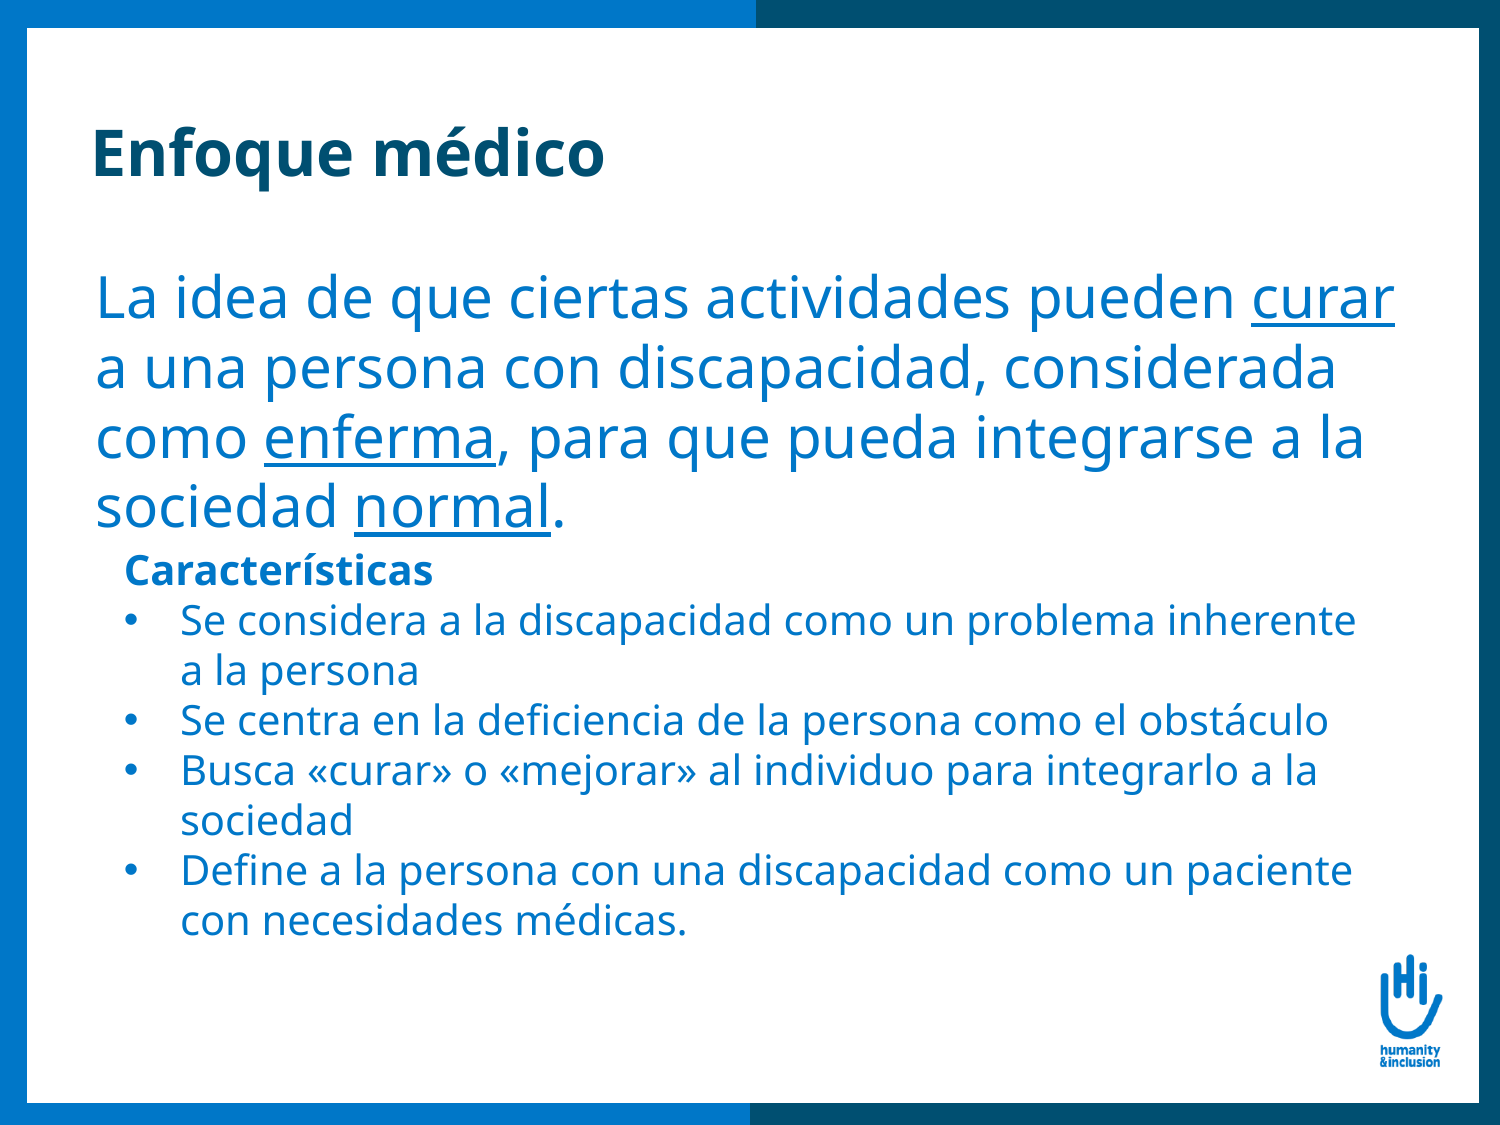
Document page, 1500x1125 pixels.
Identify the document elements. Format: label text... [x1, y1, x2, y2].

text_box La idea de que ciertas actividades pueden curar a una persona con discapacidad, considerada como enferma, para que pueda integrarse a la sociedad normal. [80, 252, 1420, 547]
text_box Características Se considera a la discapacidad como un problema inherente a la persona Se centra en la deficiencia de la persona como el obstáculo Busca «curar» o «mejorar» al individuo para integrarlo a la sociedad Define a la persona con una discapacidad como un paciente con necesidades médicas. [109, 536, 1391, 952]
picture [1369, 942, 1451, 1078]
title Enfoque médico [78, 60, 1419, 242]
